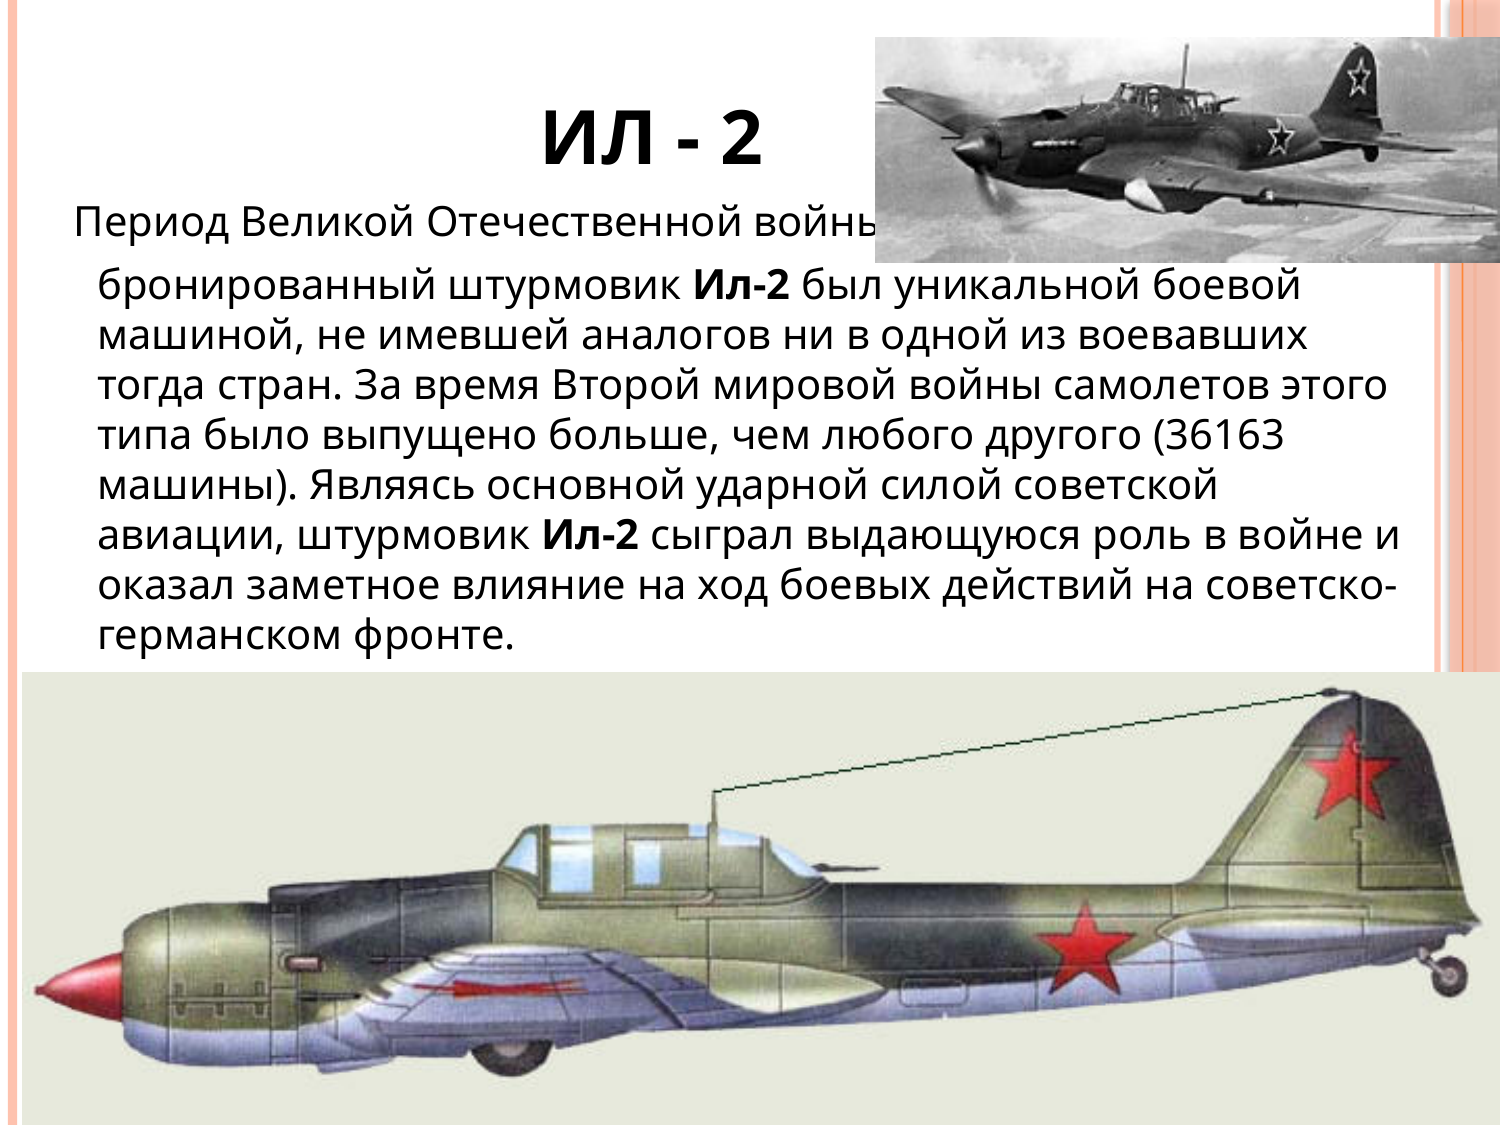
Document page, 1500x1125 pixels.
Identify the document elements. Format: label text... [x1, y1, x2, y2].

picture [22, 672, 1500, 1125]
picture [874, 36, 1500, 263]
title ИЛ - 2 [75, 45, 868, 187]
list Период Великой Отечественной войны бронированный штурмовик Ил-2 был уникальной боевой машиной, не имевшей аналогов ни в одной из воевавших тогда стран. За время Второй мировой войны самолетов этого типа было выпущено больше, чем любого другого (36163 машины). Являясь основной ударной силой советской авиации, штурмовик Ил-2 сыграл выдающуюся роль в войне и оказал заметное влияние на ход боевых действий на советско-германском фронте. [37, 187, 1425, 669]
